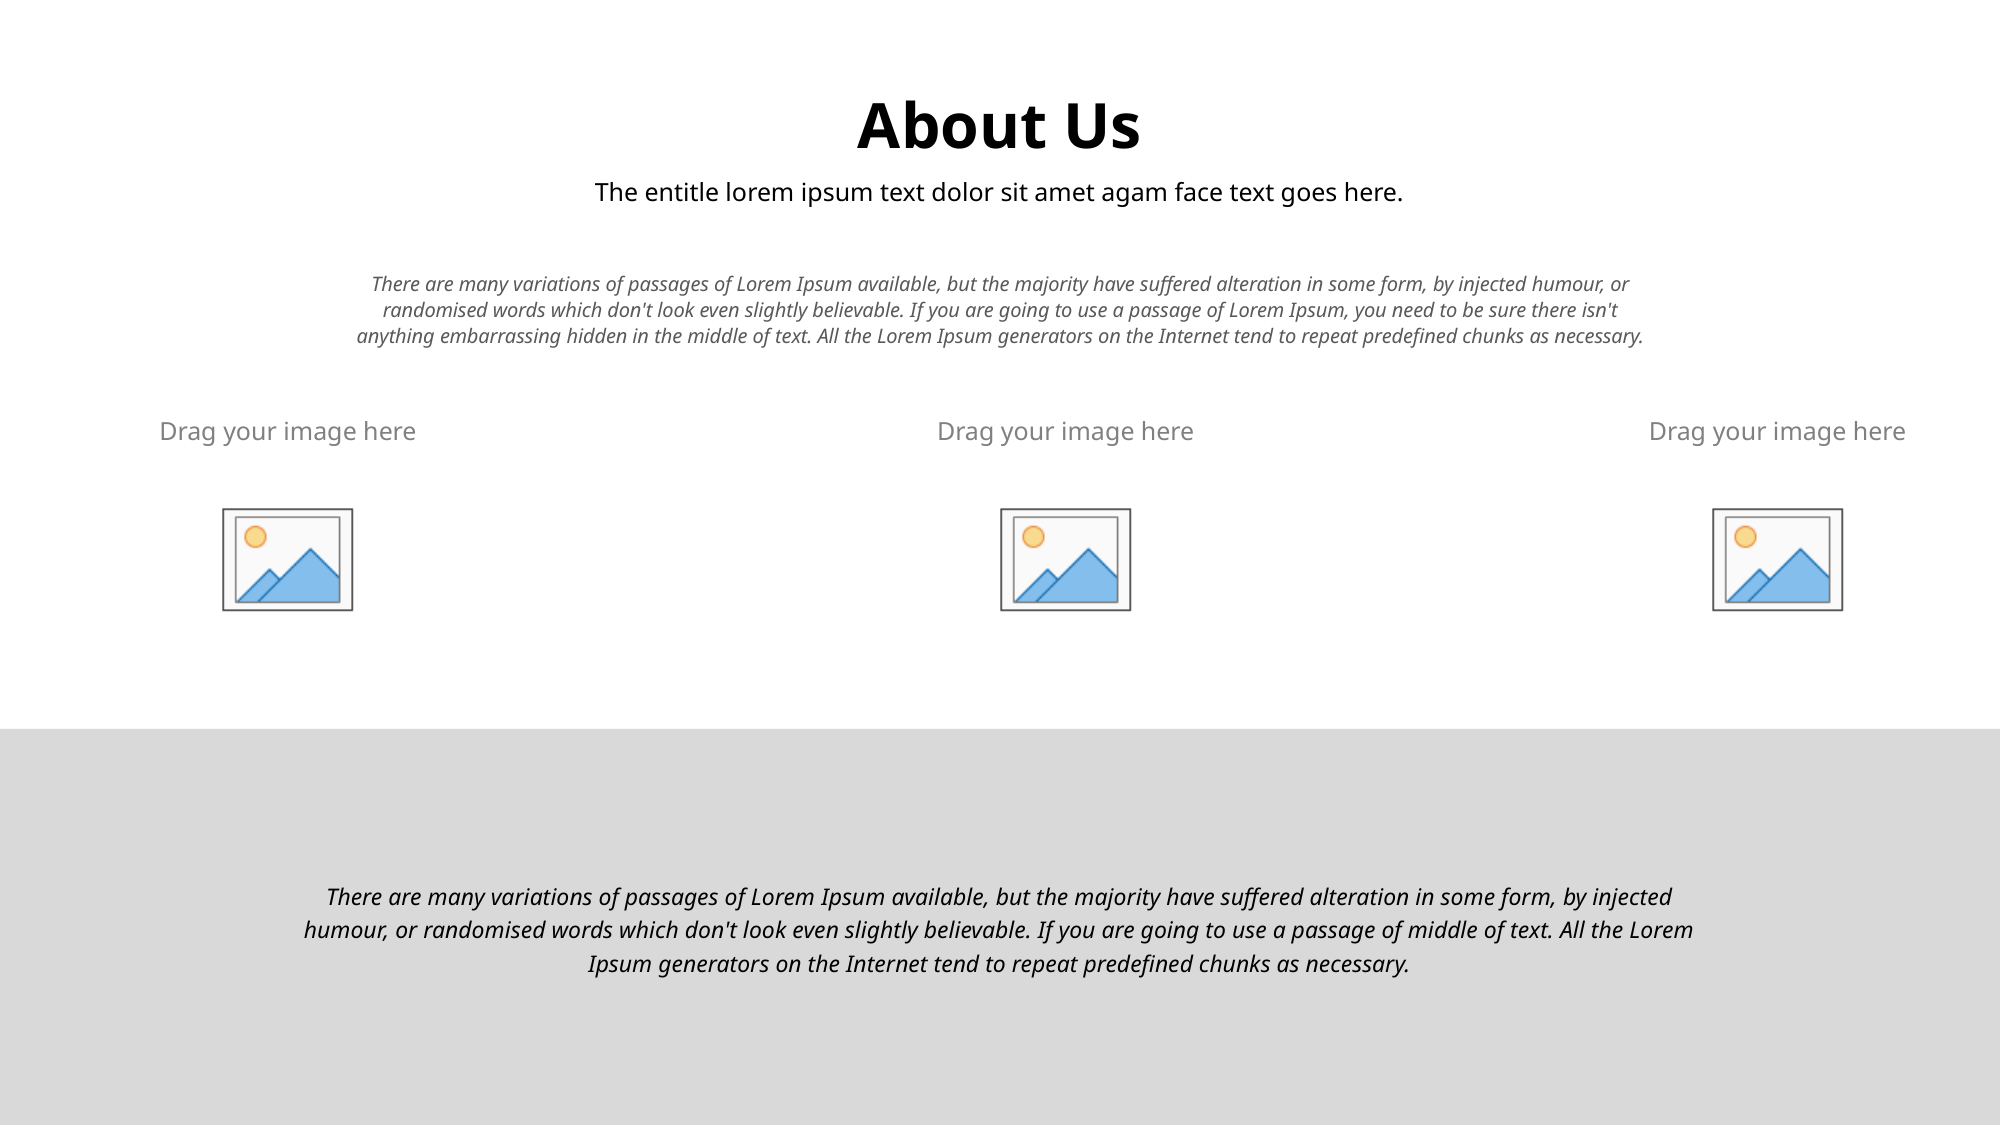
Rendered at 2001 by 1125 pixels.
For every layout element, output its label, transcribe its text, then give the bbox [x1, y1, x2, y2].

text_box [0, 728, 2000, 1125]
text_box There are many variations of passages of Lorem Ipsum available, but the majority have suffered alteration in some form, by injected humour, or randomised words which don't look even slightly believable. If you are going to use a passage of middle of text. All the Lorem Ipsum generators on the Internet tend to repeat predefined chunks as necessary. [276, 858, 1724, 995]
title About Us [137, 78, 1863, 179]
subtitle The entitle lorem ipsum text dolor sit amet agam face text goes here. [137, 179, 1863, 204]
picture [1555, 408, 2000, 713]
picture [590, 408, 1542, 713]
text_box There are many variations of passages of Lorem Ipsum available, but the majority have suffered alteration in some form, by injected humour, or randomised words which don't look even slightly believable. If you are going to use a passage of Lorem Ipsum, you need to be sure there isn't anything embarrassing hidden in the middle of text. All the Lorem Ipsum generators on the Internet tend to repeat predefined chunks as necessary. [339, 250, 1661, 367]
picture [0, 408, 577, 713]
